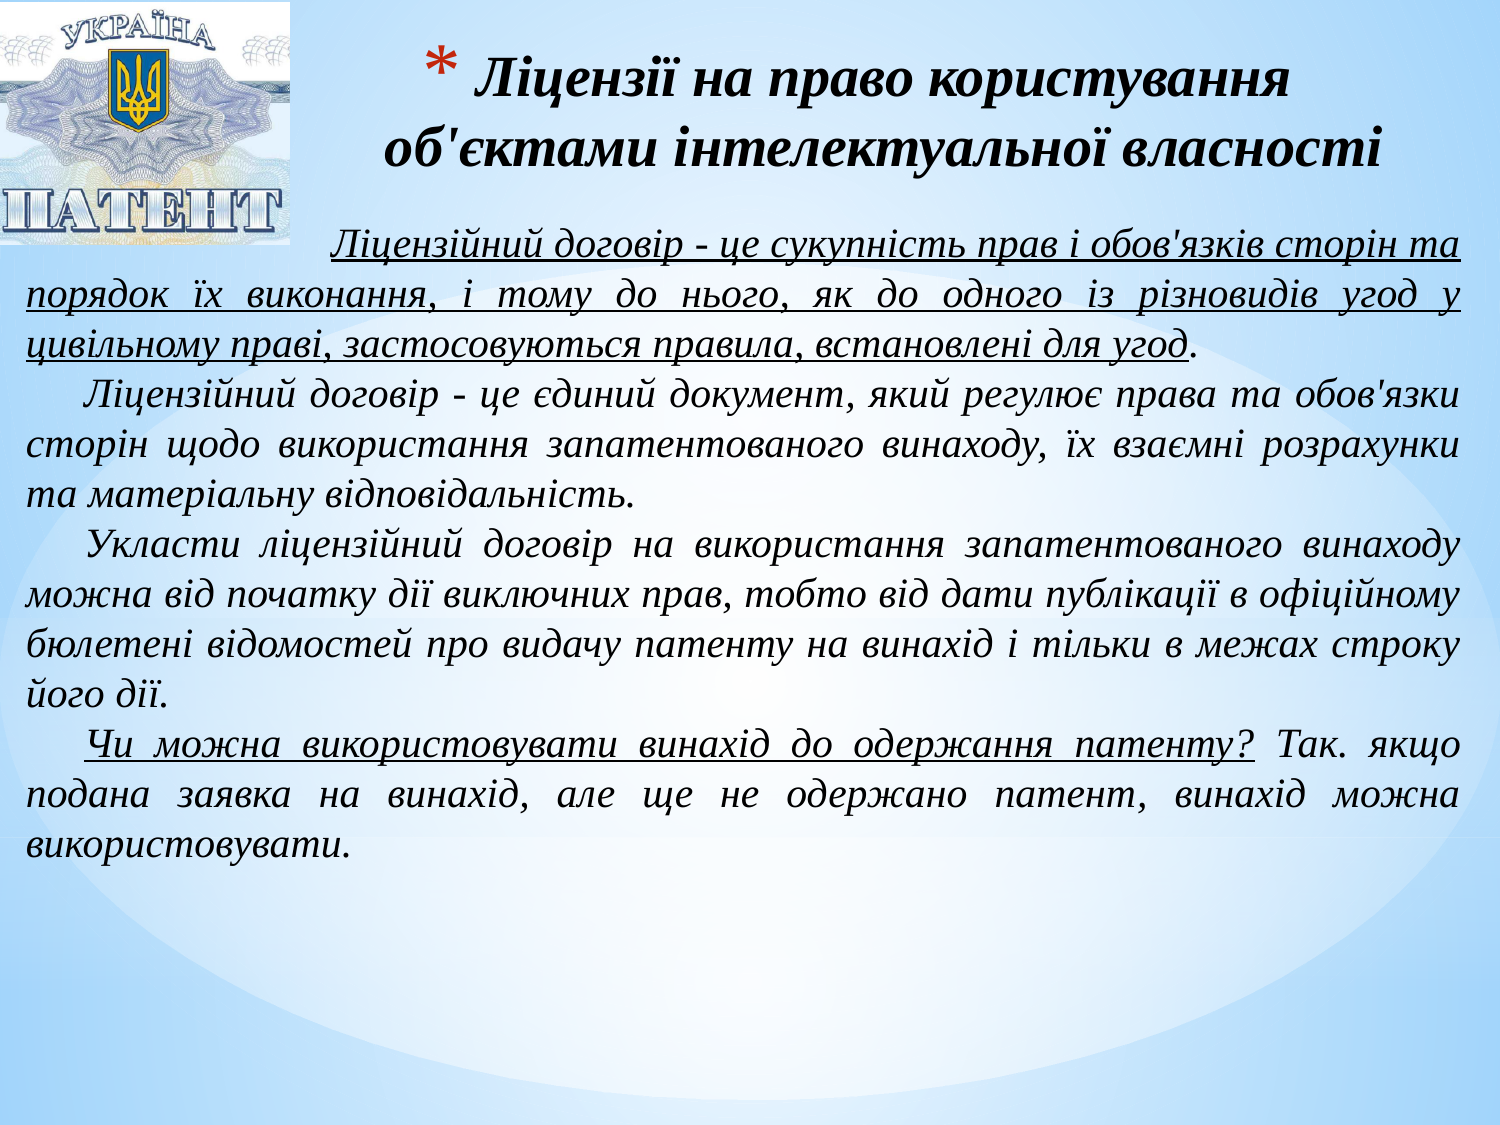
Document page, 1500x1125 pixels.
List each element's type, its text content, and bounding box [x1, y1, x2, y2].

picture [0, 2, 290, 245]
title Ліцензії на право користування об'єктами інтелектуальної власності [295, 30, 1427, 209]
text_box Ліцензійний договір - це сукупність прав і обов'язків сторін та порядок їх виконання, і тому до нього, як до одного із різновидів угод у цивільному праві, застосовуються правила, встановлені для угод. Ліцензійний договір - це єдиний документ, який регулює права та обов'язки сторін щодо використання запатентованого винаходу, їх взаємні розрахунки та матеріальну відповідальність. Укласти ліцензійний договір на використання запатентованого винаходу можна від початку дії виключних прав, тобто від дати публікації в офіційному бюлетені відомостей про видачу патенту на винахід і тільки в межах строку його дії. Чи можна використовувати винахід до одержання патенту? Так. якщо подана заявка на винахід, але ще не одержано патент, винахід можна використовувати. [11, 208, 1476, 874]
